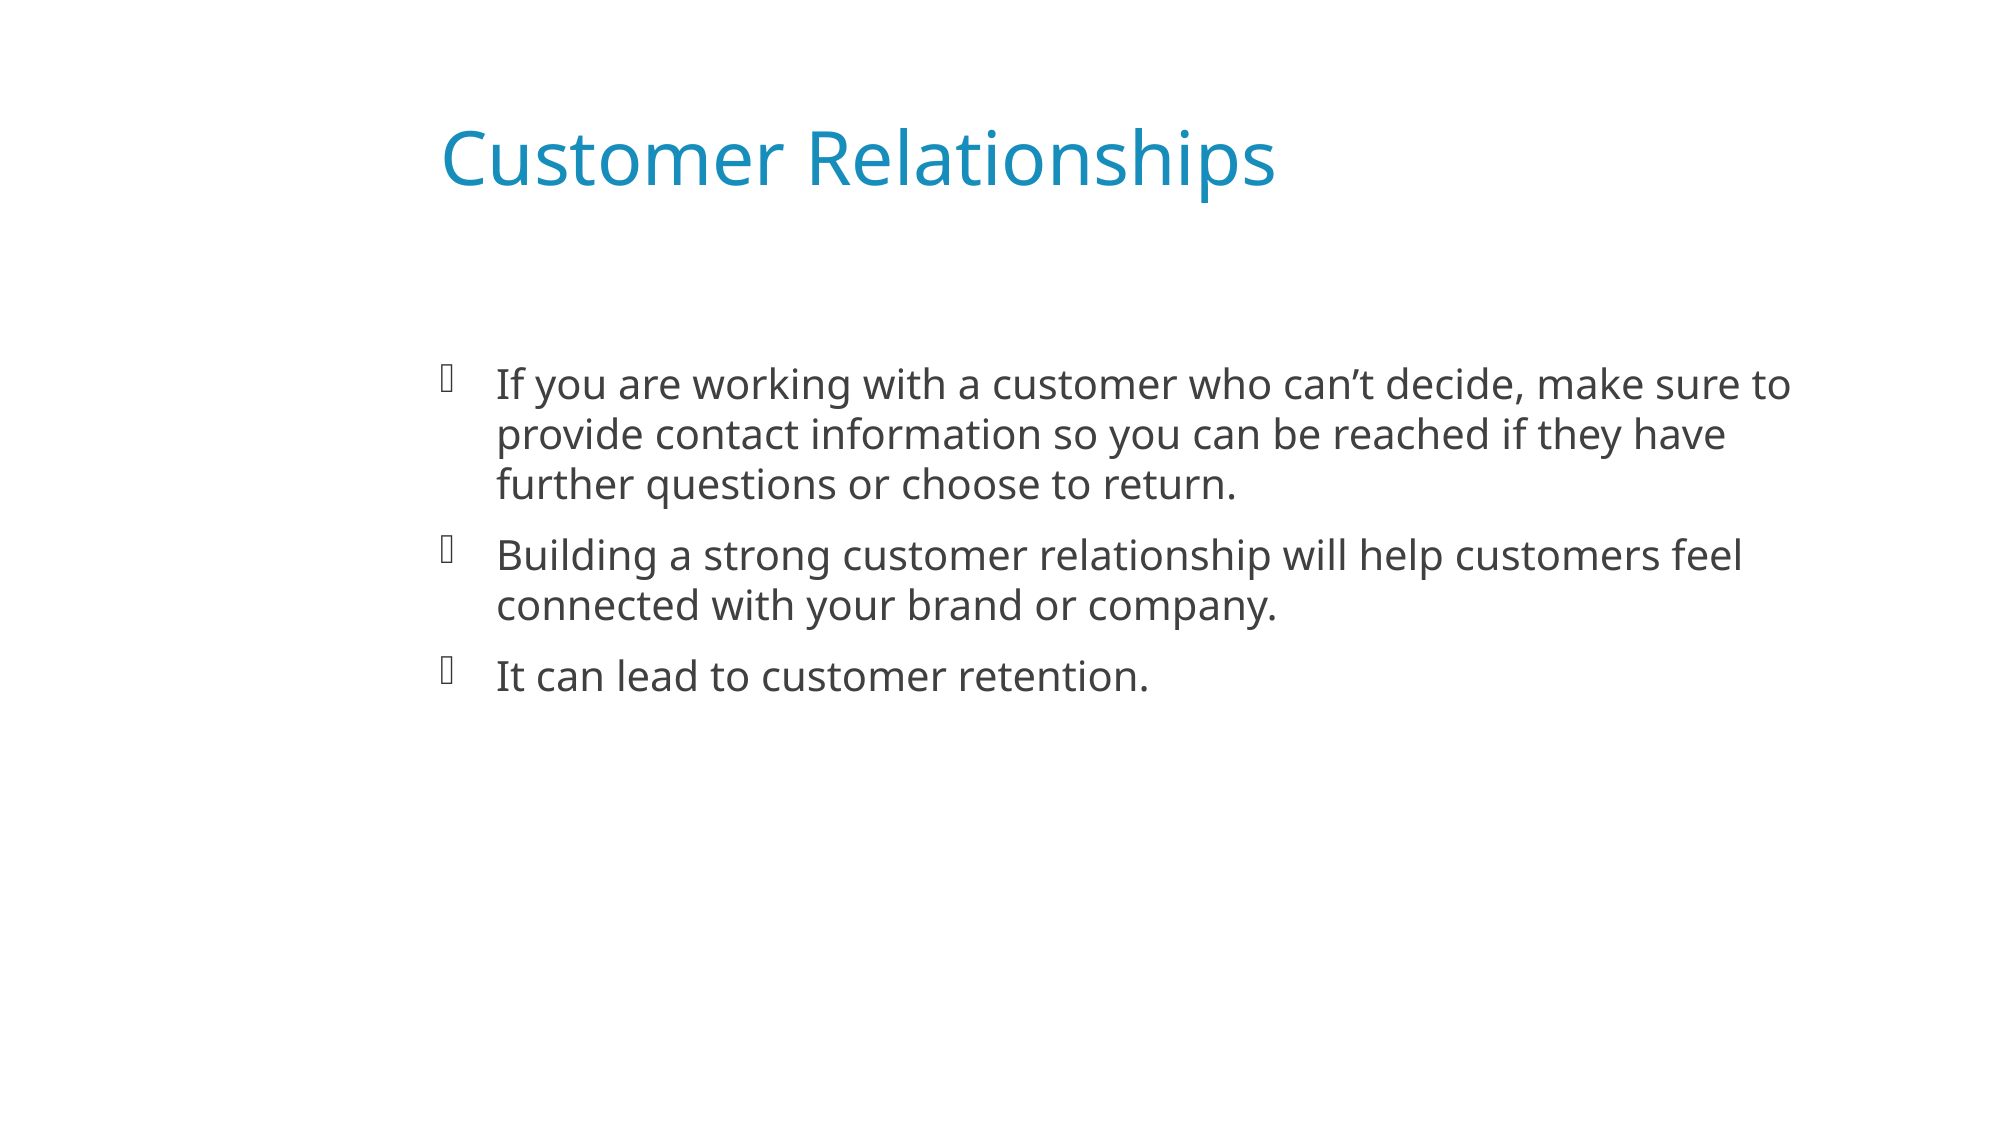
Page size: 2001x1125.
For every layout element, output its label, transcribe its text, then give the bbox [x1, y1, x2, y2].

title Customer Relationships [425, 102, 1888, 313]
list If you are working with a customer who can’t decide, make sure to provide contact information so you can be reached if they have further questions or choose to return. Building a strong customer relationship will help customers feel connected with your brand or company. It can lead to customer retention. [424, 350, 1888, 1074]
